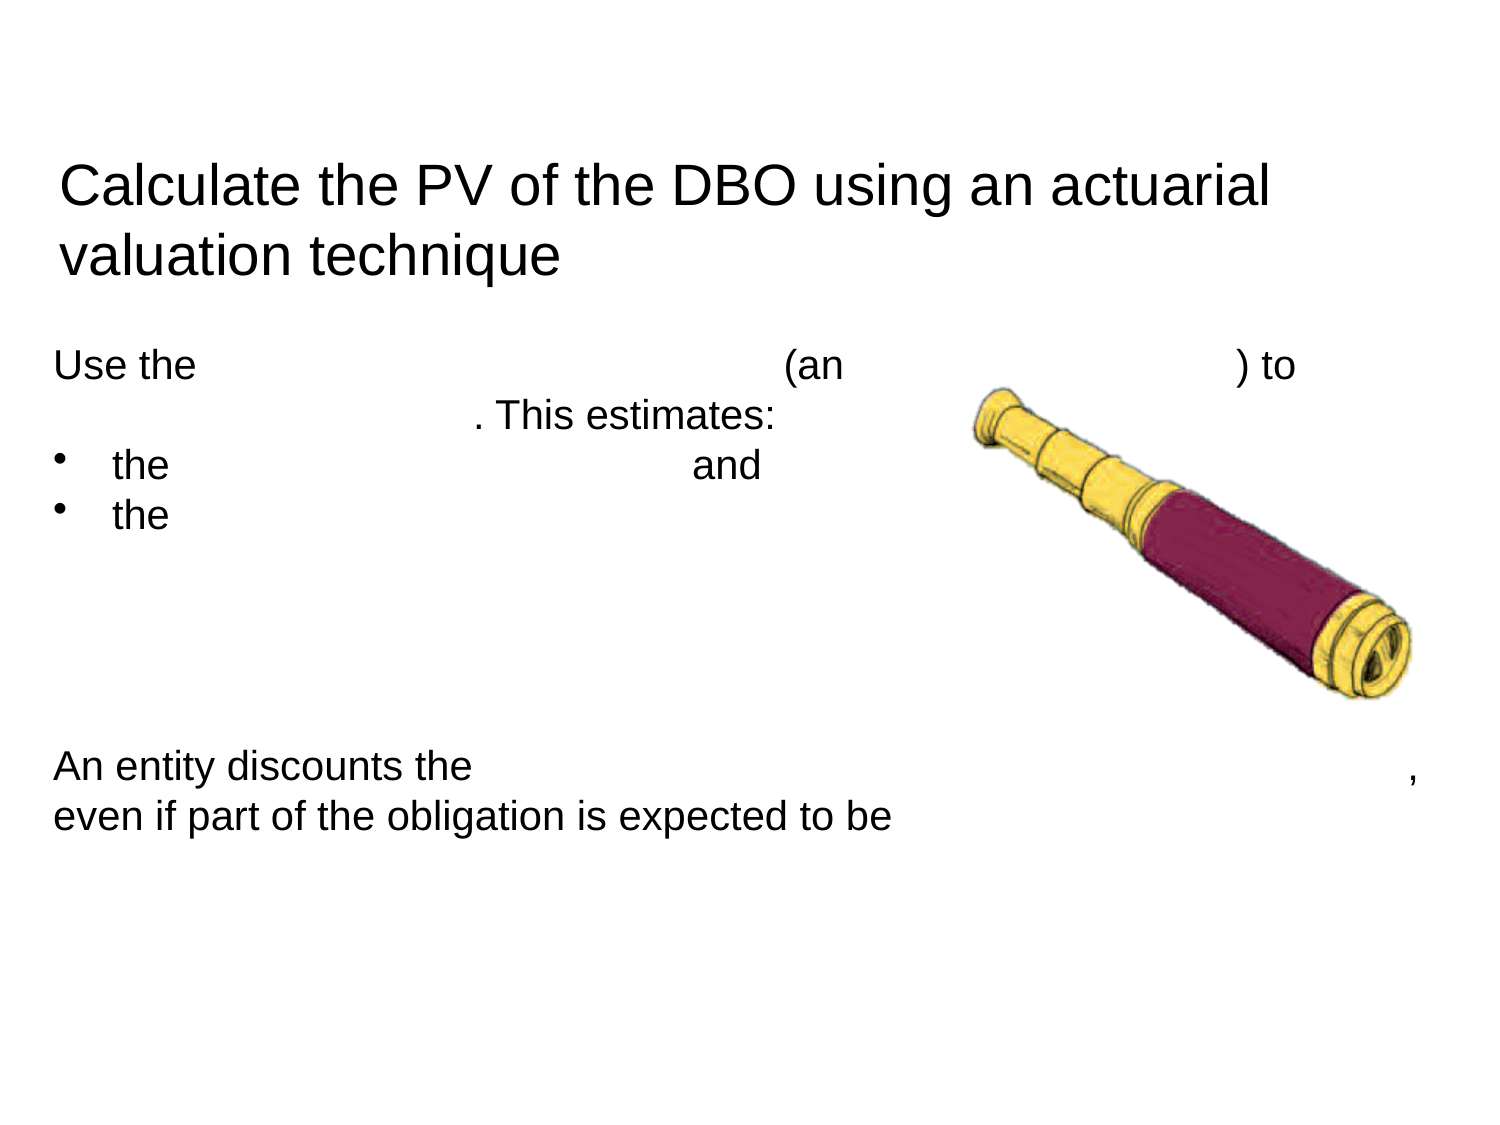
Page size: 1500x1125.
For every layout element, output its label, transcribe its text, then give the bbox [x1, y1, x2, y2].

title DB plan STEP 4 Calculate the PV of the DBO using an actuarial valuation technique [58, 7, 1442, 303]
picture [949, 361, 1437, 731]
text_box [950, 361, 1437, 730]
list Use the projected unit credit method (an actuarial technique) to discount the benefits. This estimates: the present value of the DBO and the current service cost & past service costs An entity discounts the whole of a post‑employment benefit obligation, even if part of the obligation is expected to be settled before 12 months after the reporting period. [52, 337, 1471, 1055]
